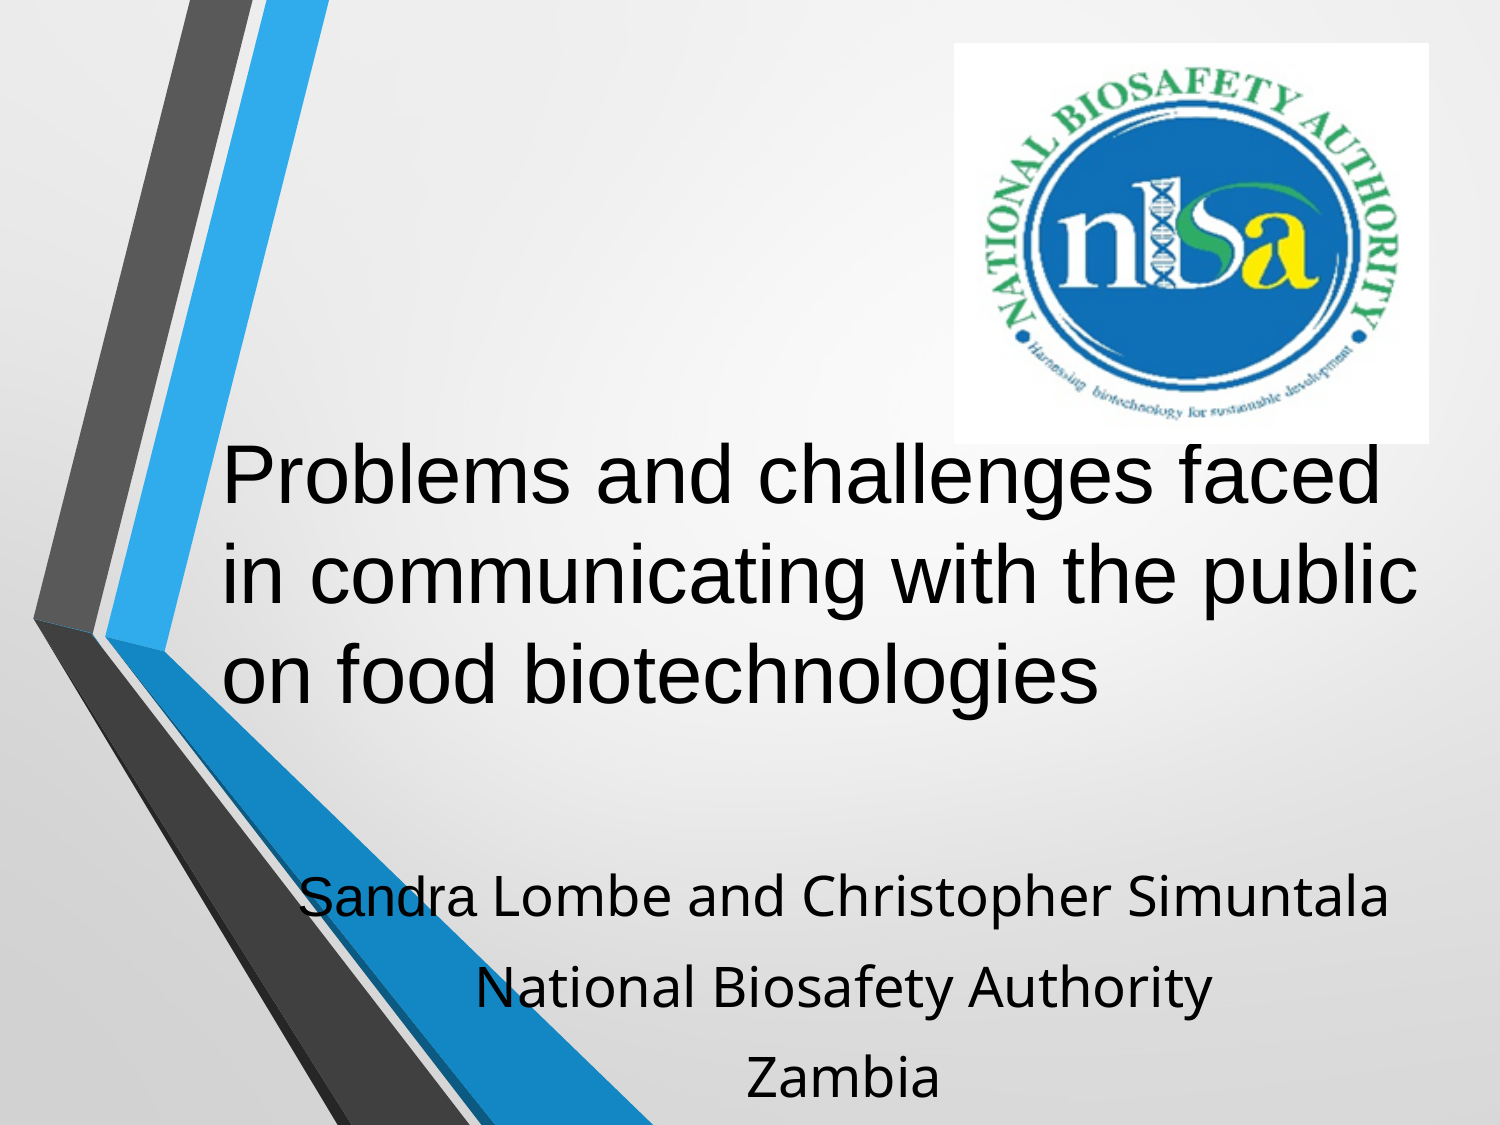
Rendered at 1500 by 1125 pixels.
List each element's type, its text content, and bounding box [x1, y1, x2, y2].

picture [953, 43, 1429, 444]
title Problems and challenges faced in communicating with the public on food biotechnologies [206, 336, 1482, 728]
subtitle Sandra Lombe and Christopher Simuntala National Biosafety Authority Zambia [281, 853, 1407, 1125]
